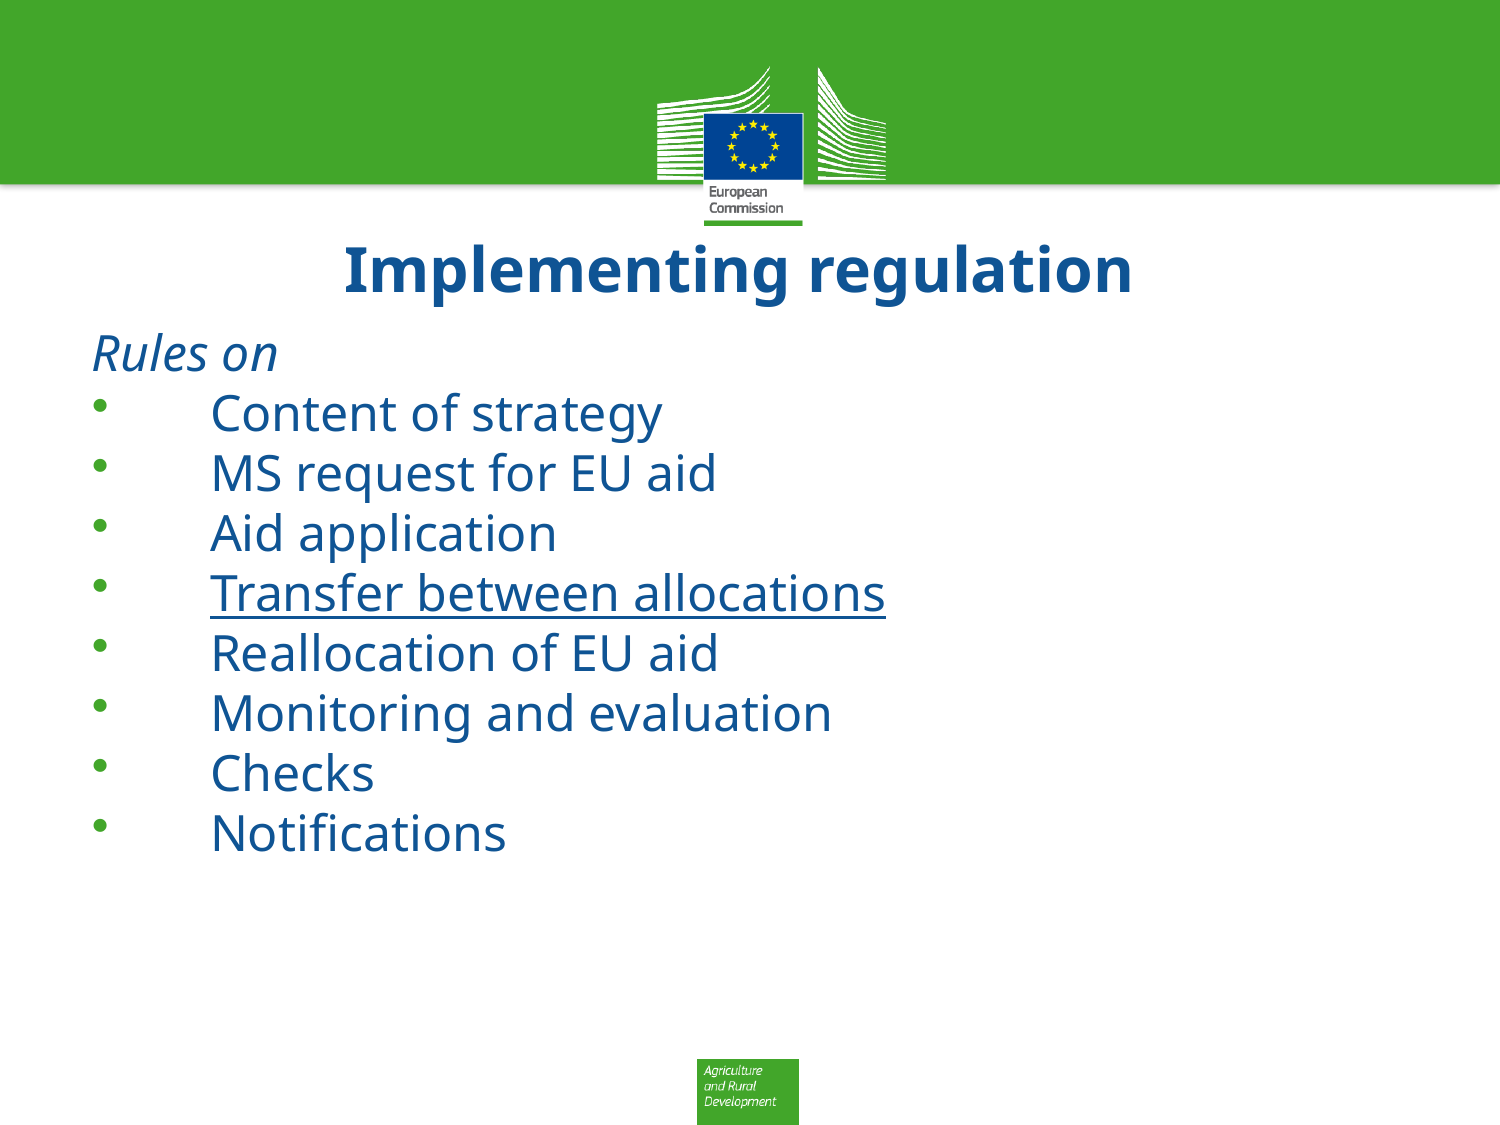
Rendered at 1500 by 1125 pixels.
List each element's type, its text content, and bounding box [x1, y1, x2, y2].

list Rules on Content of strategy MS request for EU aid Aid application Transfer between allocations Reallocation of EU aid Monitoring and evaluation Checks Notifications [76, 314, 1461, 953]
picture [620, 66, 886, 220]
picture [697, 1059, 799, 1125]
title Implementing regulation [64, 220, 1415, 315]
